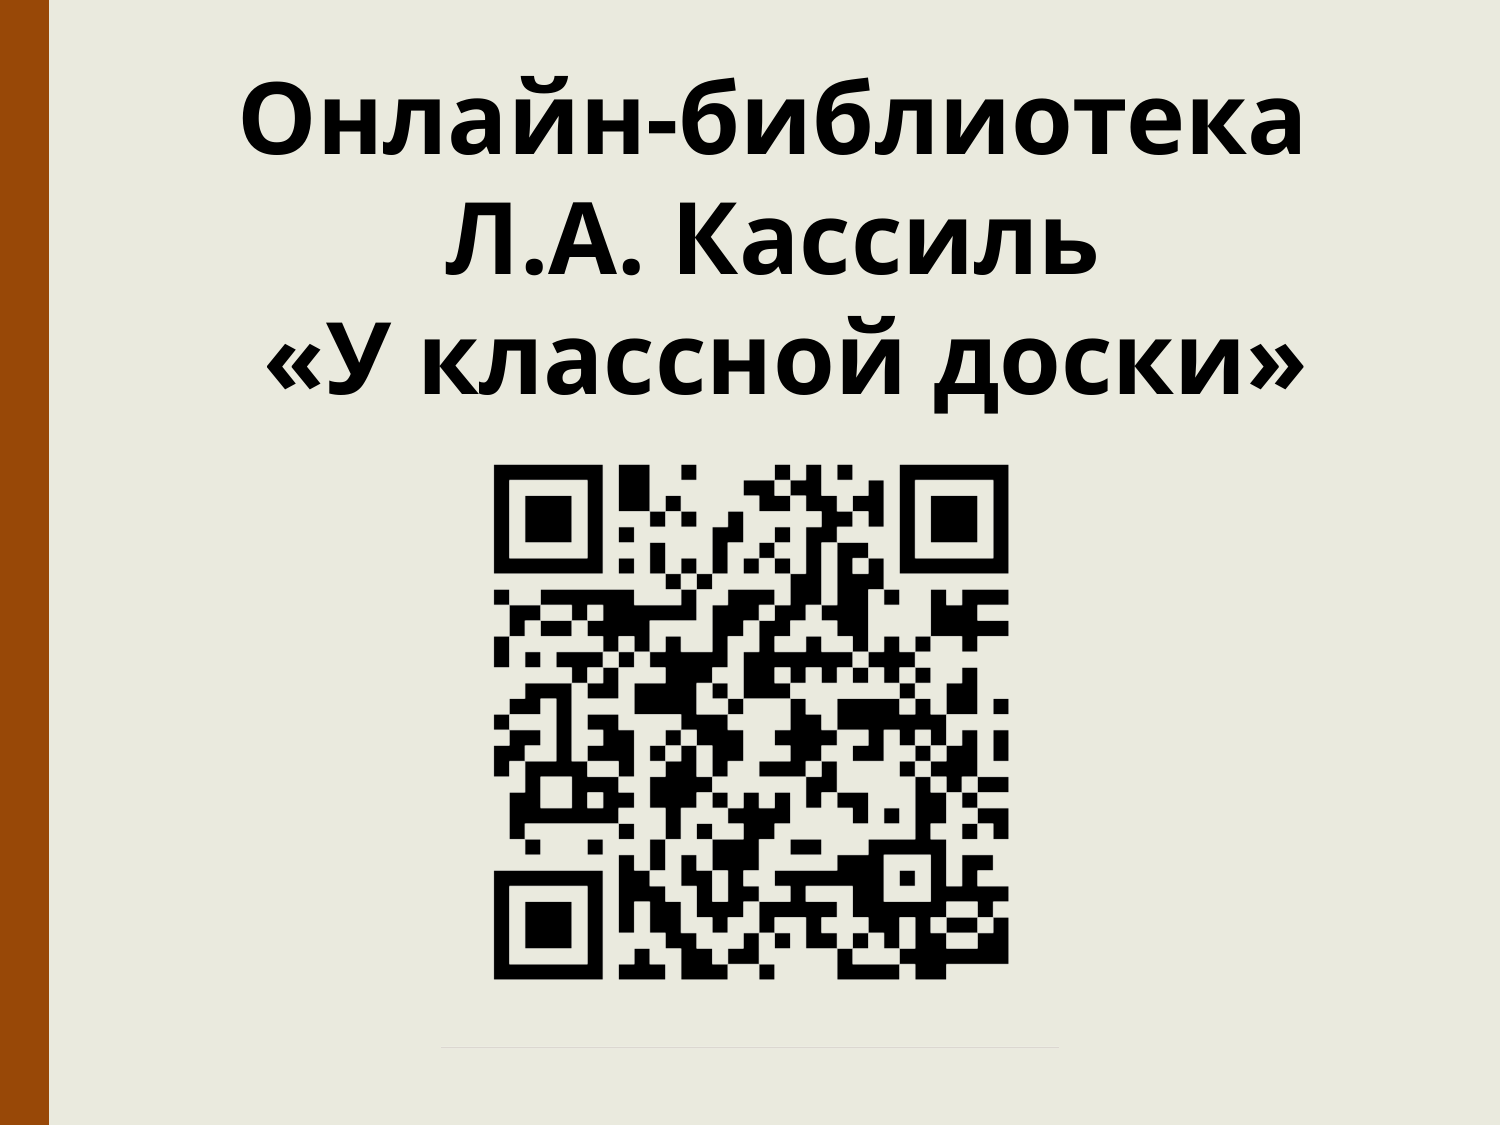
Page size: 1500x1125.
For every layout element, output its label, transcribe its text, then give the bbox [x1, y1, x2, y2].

text_box [0, 0, 49, 1125]
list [440, 407, 1059, 1055]
text_box Онлайн-библиотека Л.А. Кассиль «У классной доски» [81, 46, 1465, 422]
